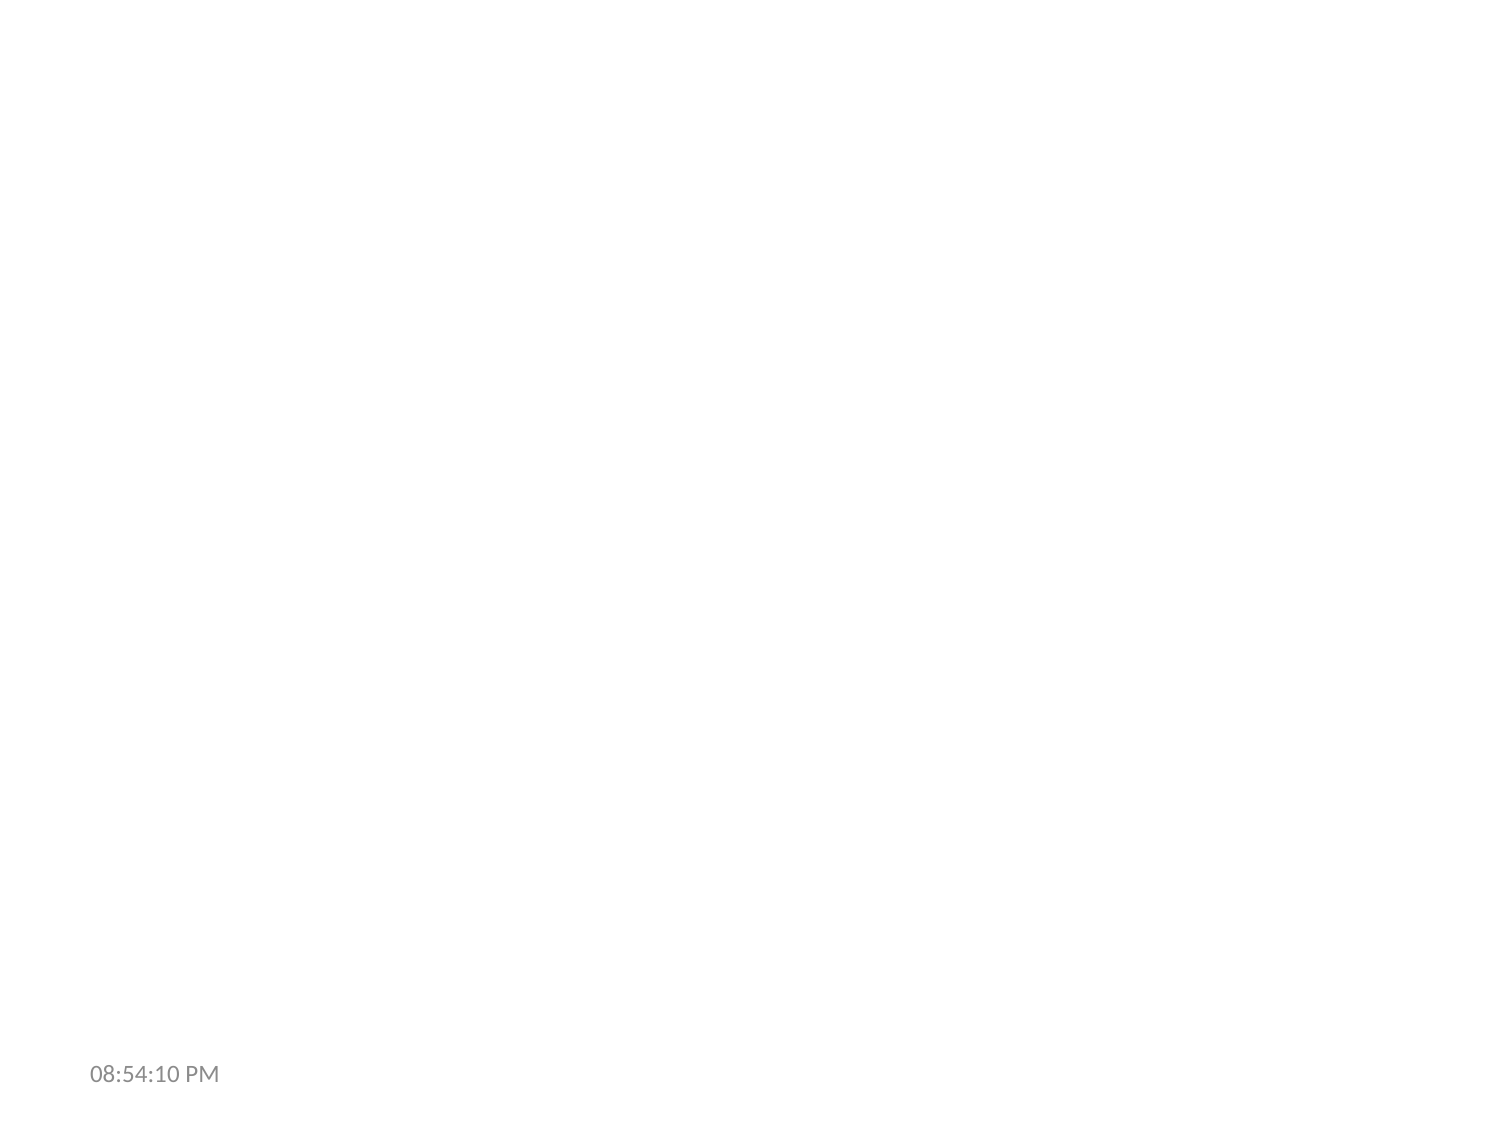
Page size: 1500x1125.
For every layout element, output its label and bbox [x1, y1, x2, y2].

slide_number [75, 1042, 425, 1103]
